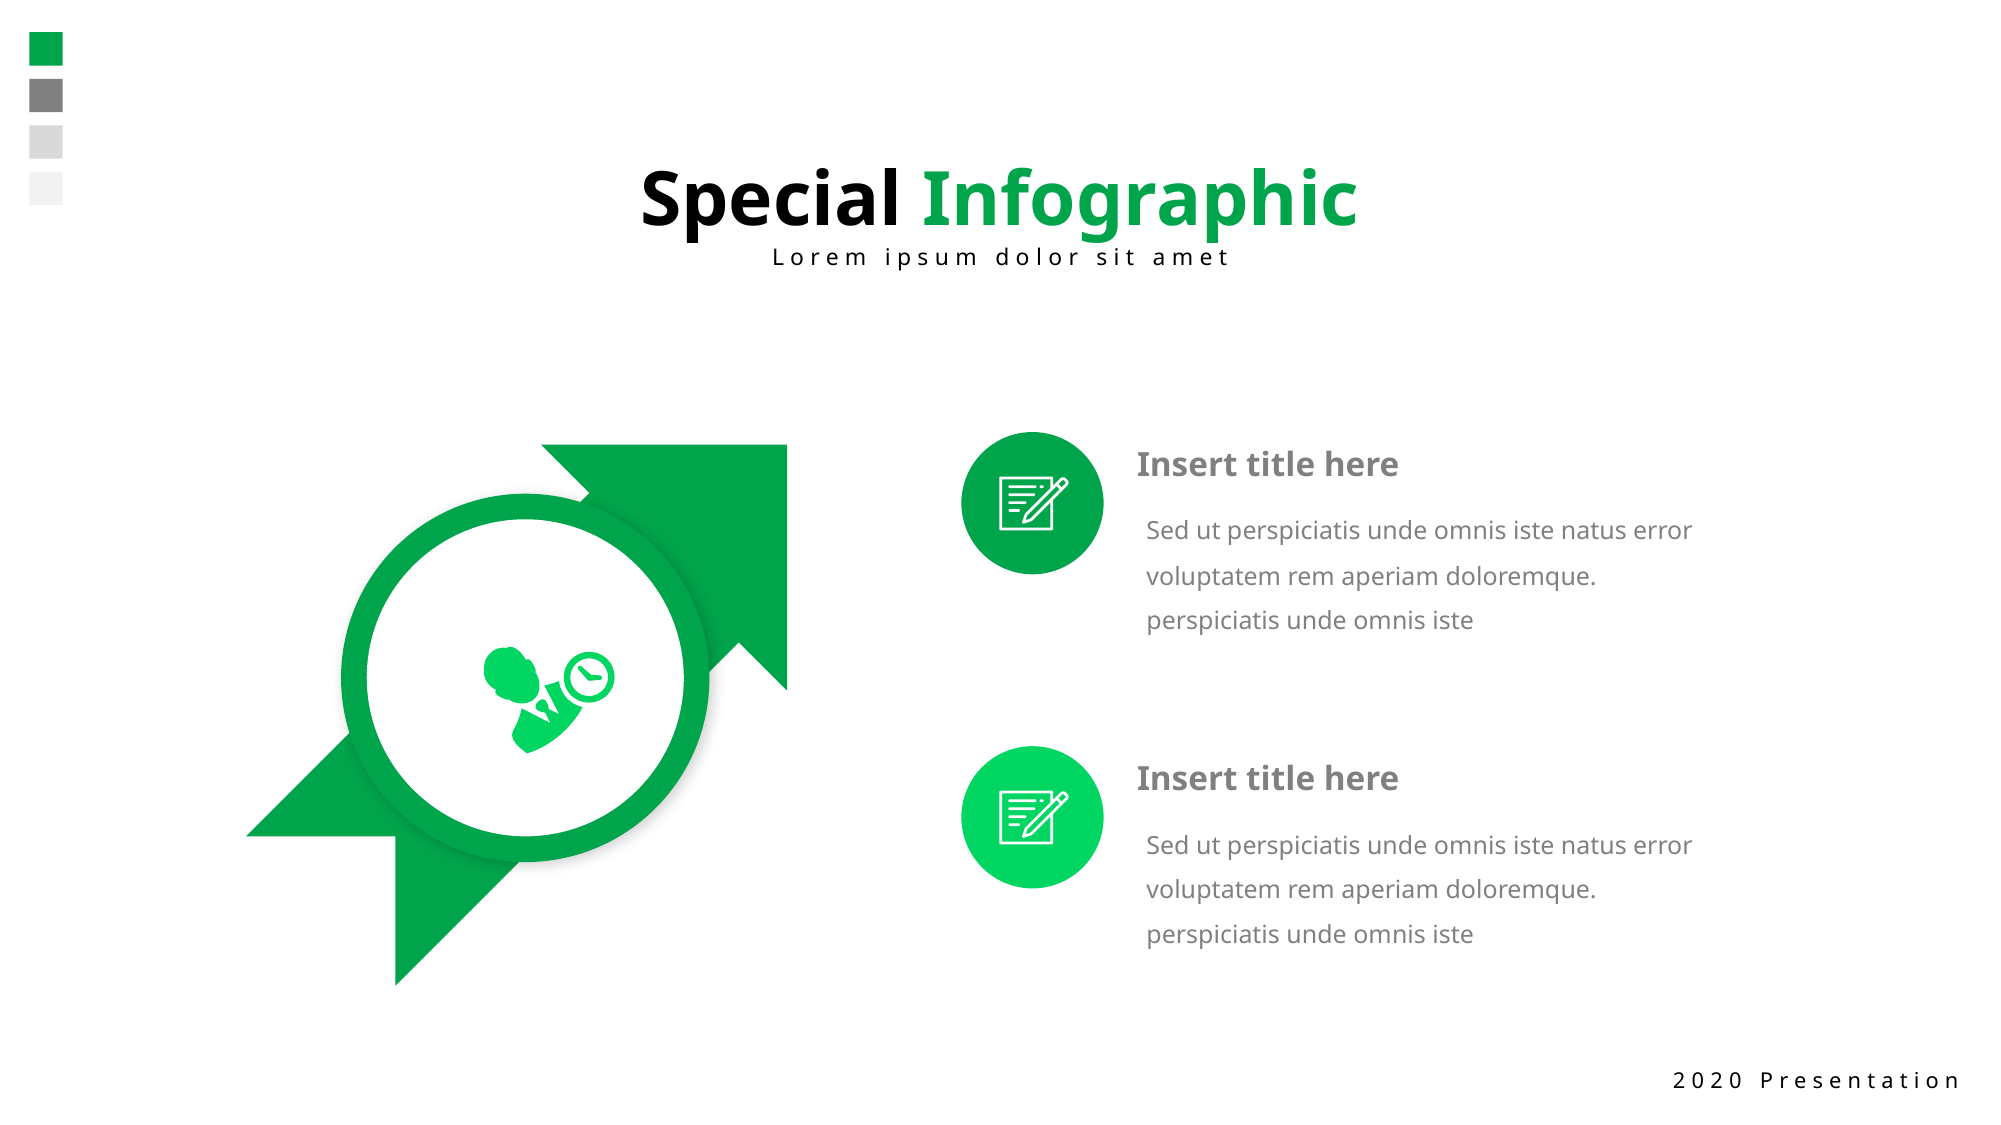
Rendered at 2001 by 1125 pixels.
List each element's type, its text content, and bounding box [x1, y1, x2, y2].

text_box [960, 431, 1105, 576]
text_box [960, 745, 1105, 890]
text_box Sed ut perspiciatis unde omnis iste natus error voluptatem rem aperiam doloremque. perspiciatis unde omnis iste [1131, 492, 1750, 643]
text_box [999, 790, 1069, 845]
text_box 2020 Presentation [1599, 1059, 1974, 1101]
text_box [224, 475, 884, 881]
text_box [999, 476, 1069, 531]
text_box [555, 142, 1445, 279]
text_box Sed ut perspiciatis unde omnis iste natus error voluptatem rem aperiam doloremque. perspiciatis unde omnis iste [1131, 806, 1750, 957]
text_box Insert title here [1122, 749, 1415, 805]
text_box Insert title here [1122, 435, 1415, 491]
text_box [29, 32, 63, 206]
